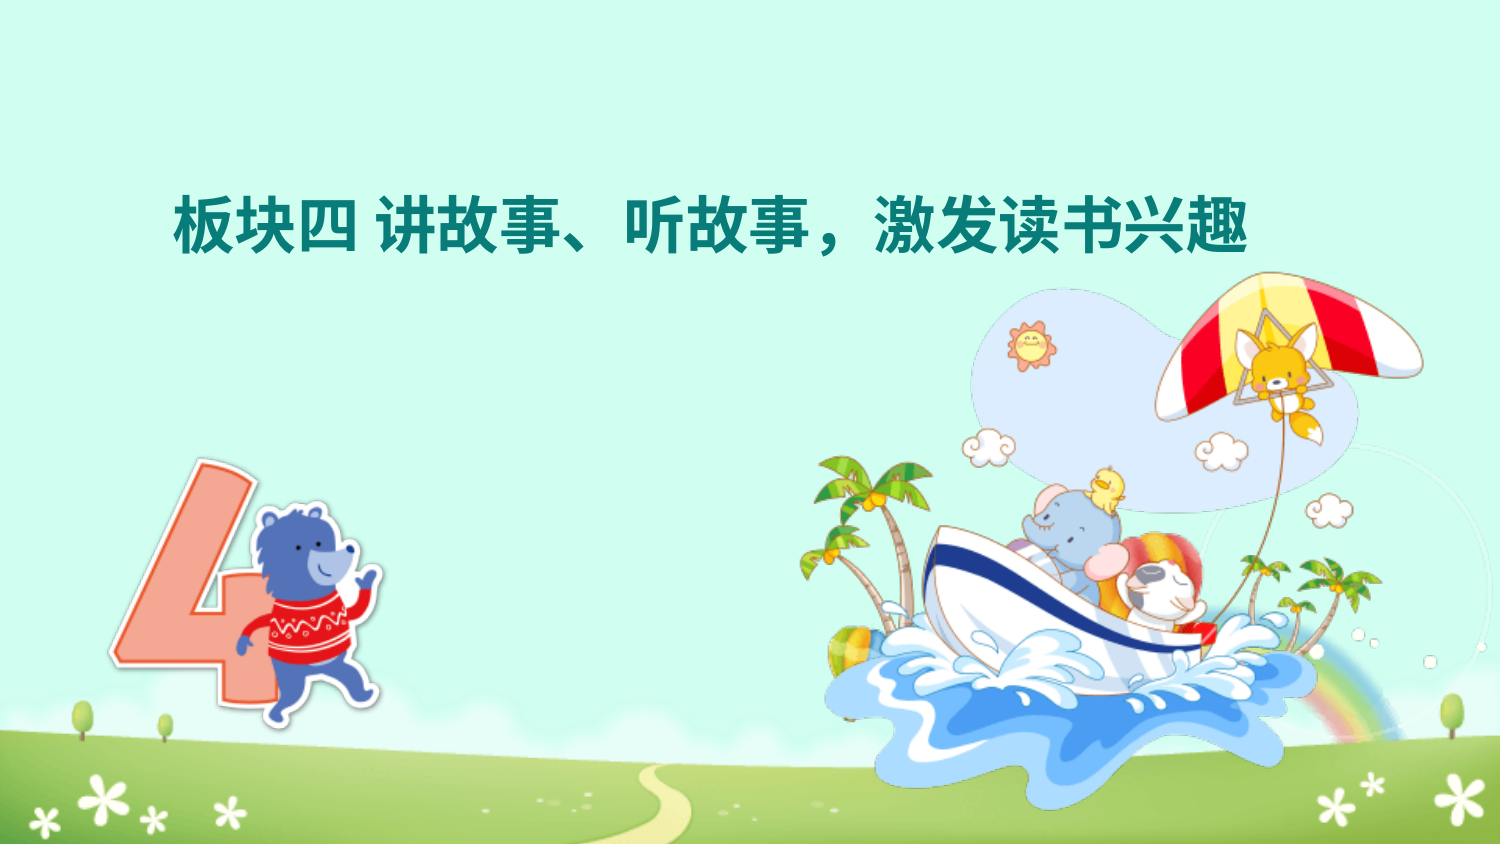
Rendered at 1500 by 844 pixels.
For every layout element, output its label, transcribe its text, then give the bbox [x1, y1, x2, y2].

text_box 板块四 讲故事、听故事，激发读书兴趣 [160, 180, 755, 268]
picture [0, 86, 1500, 844]
